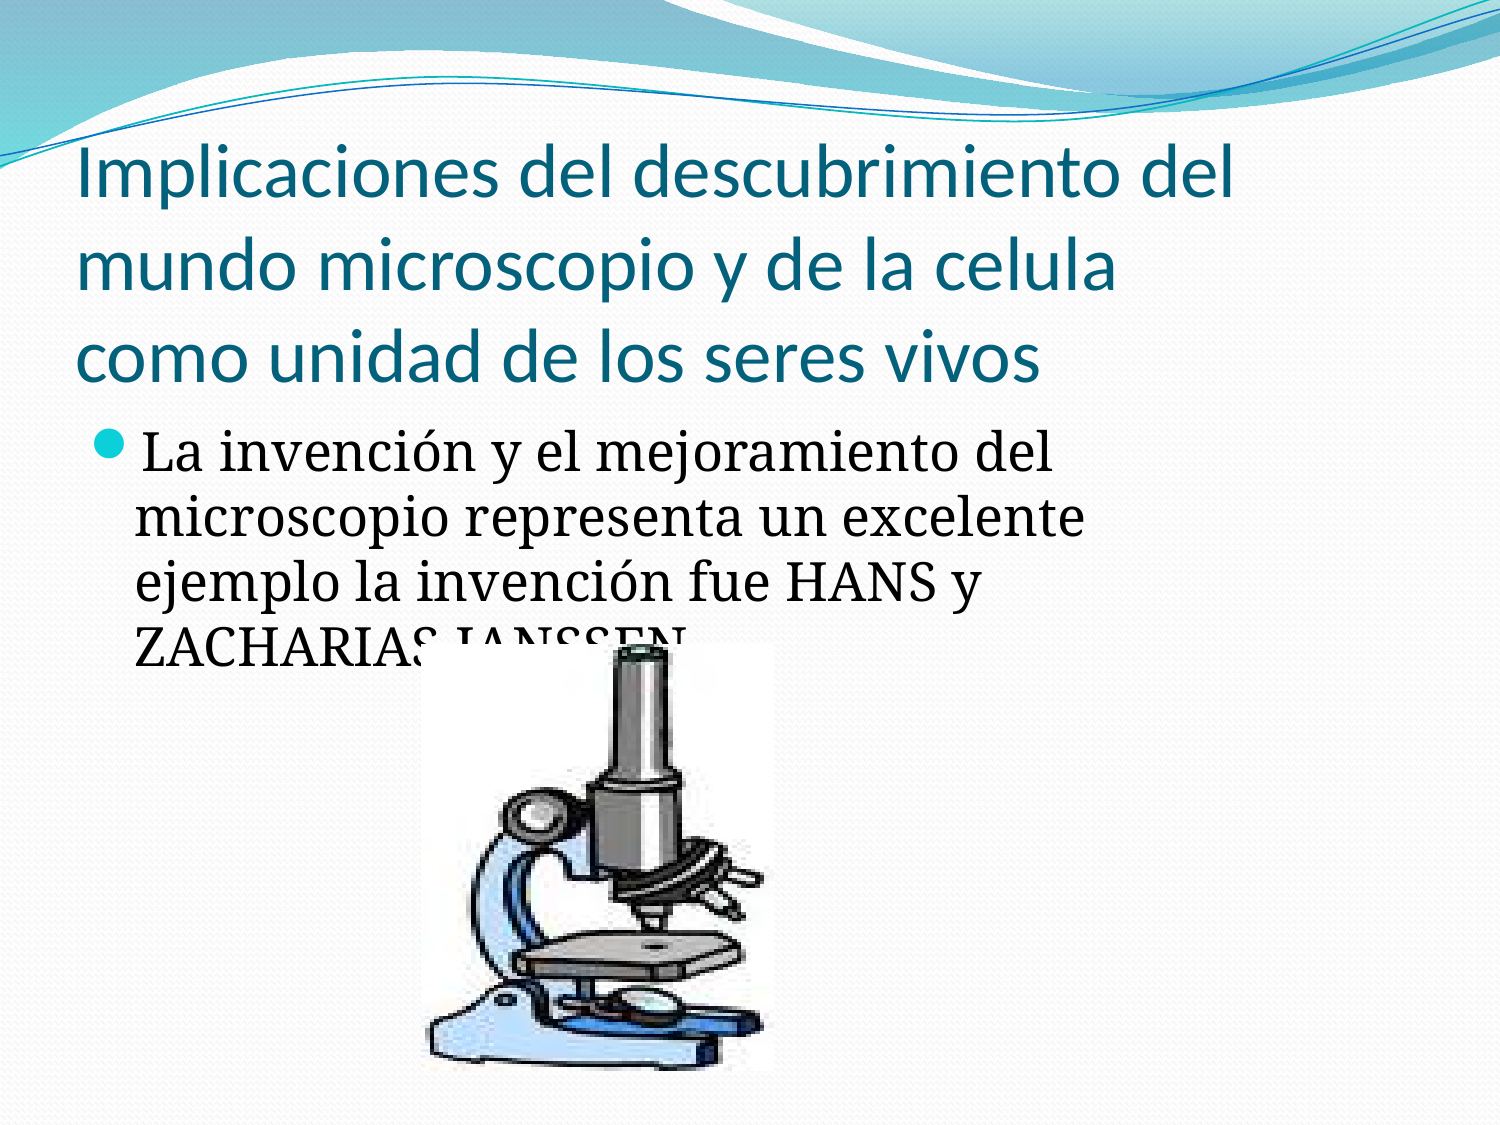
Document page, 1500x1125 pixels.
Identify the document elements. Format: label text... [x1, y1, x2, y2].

list La invención y el mejoramiento del microscopio representa un excelente ejemplo la invención fue HANS y ZACHARIAS JANSSEN [75, 410, 1263, 1079]
title Implicaciones del descubrimiento del mundo microscopio y de la celula como unidad de los seres vivos [75, 52, 1263, 399]
picture [421, 644, 774, 1071]
